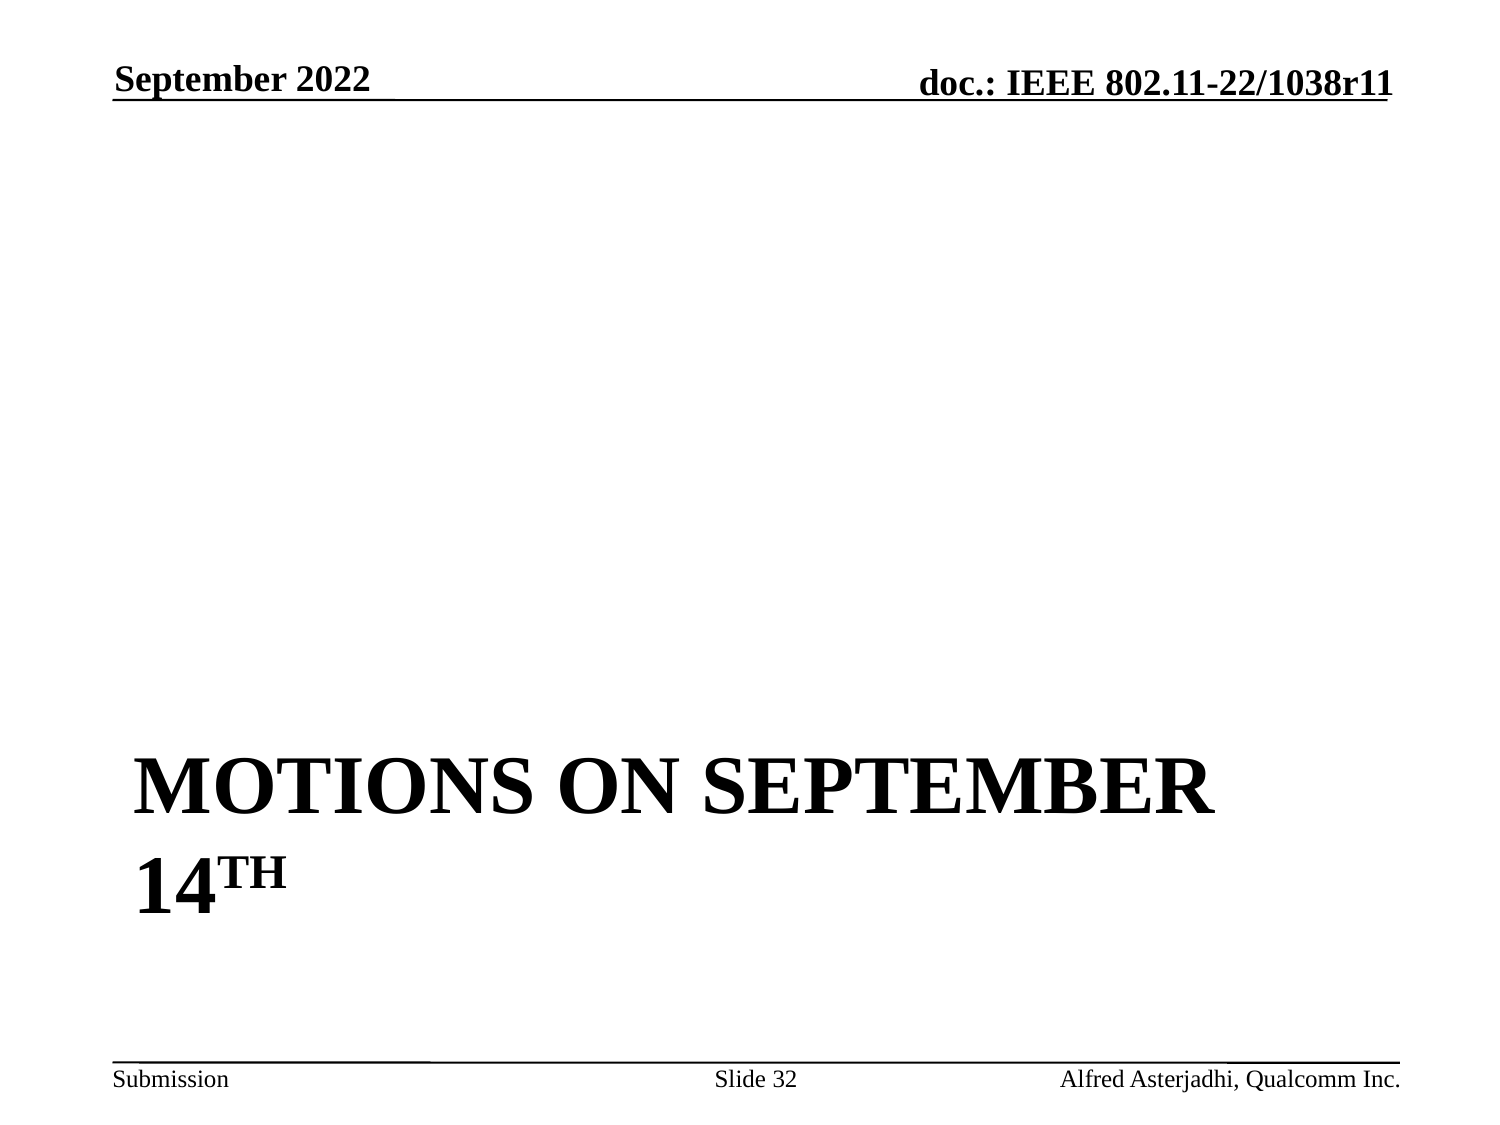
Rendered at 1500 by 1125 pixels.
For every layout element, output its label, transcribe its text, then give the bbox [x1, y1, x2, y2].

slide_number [114, 54, 423, 100]
slide_number Slide 32 [712, 1061, 800, 1123]
footer Alfred Asterjadhi, Qualcomm Inc. [878, 1061, 1402, 1093]
title Motions on September 14th [118, 722, 1394, 947]
